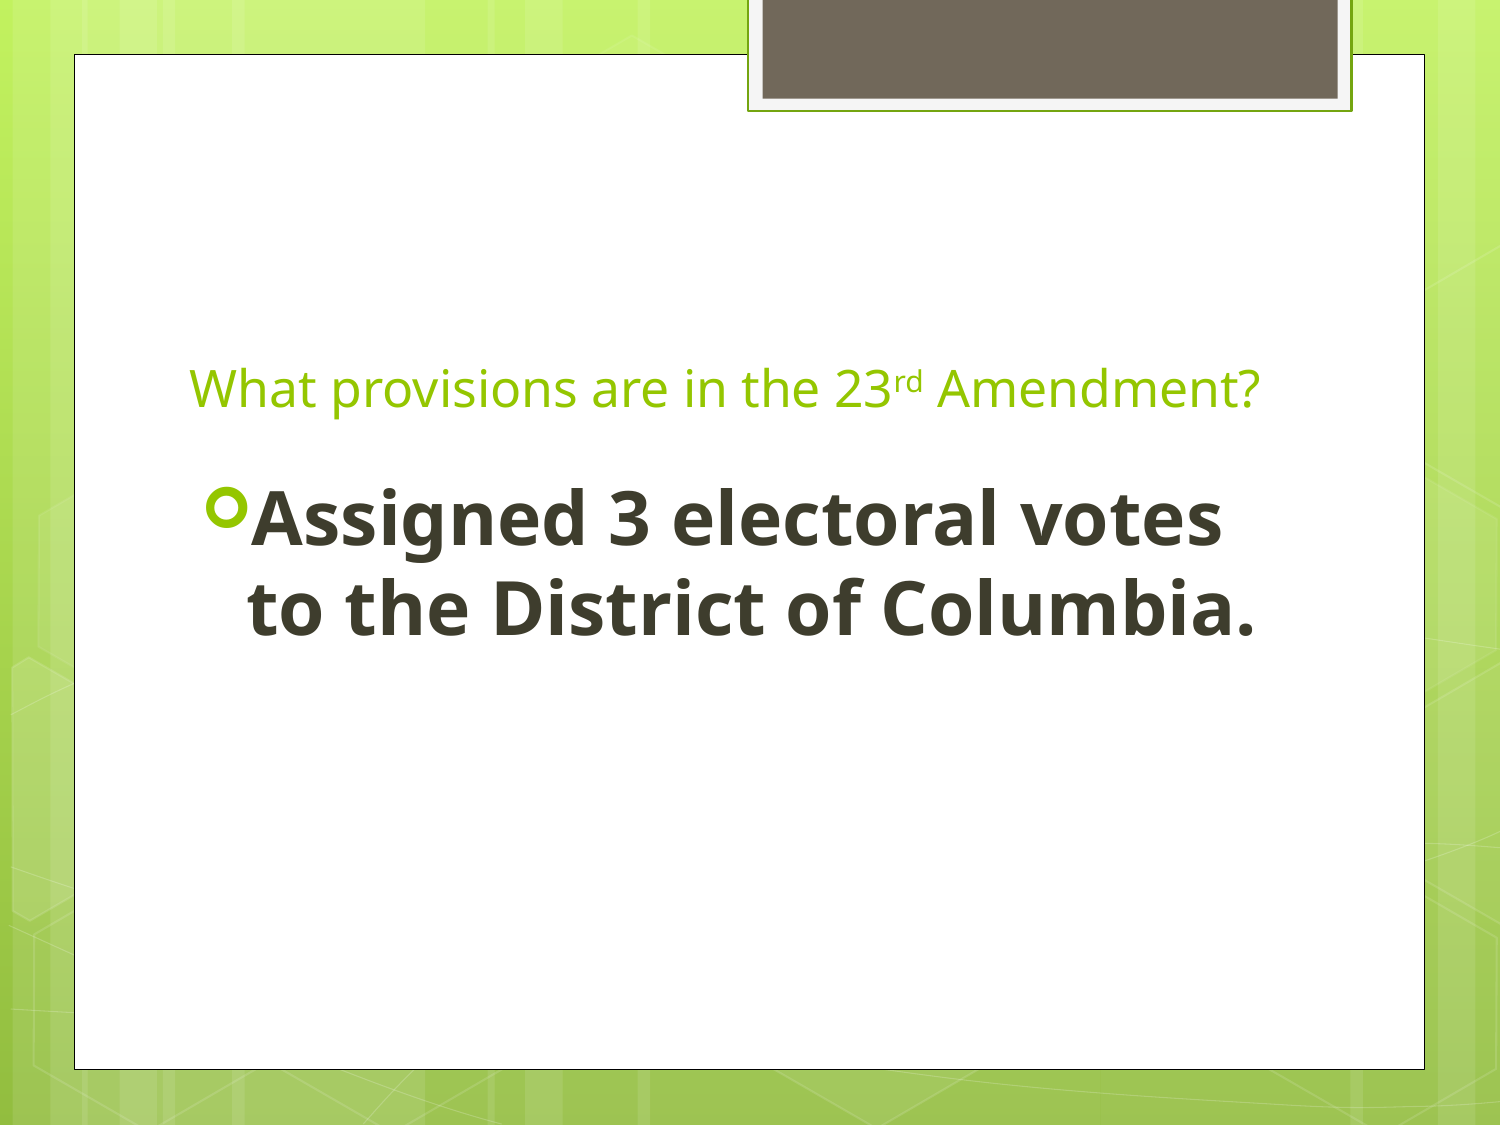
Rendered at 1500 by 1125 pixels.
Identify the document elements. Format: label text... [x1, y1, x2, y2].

title What provisions are in the 23rd Amendment? [174, 312, 1315, 488]
list Assigned 3 electoral votes to the District of Columbia. [174, 462, 1287, 900]
